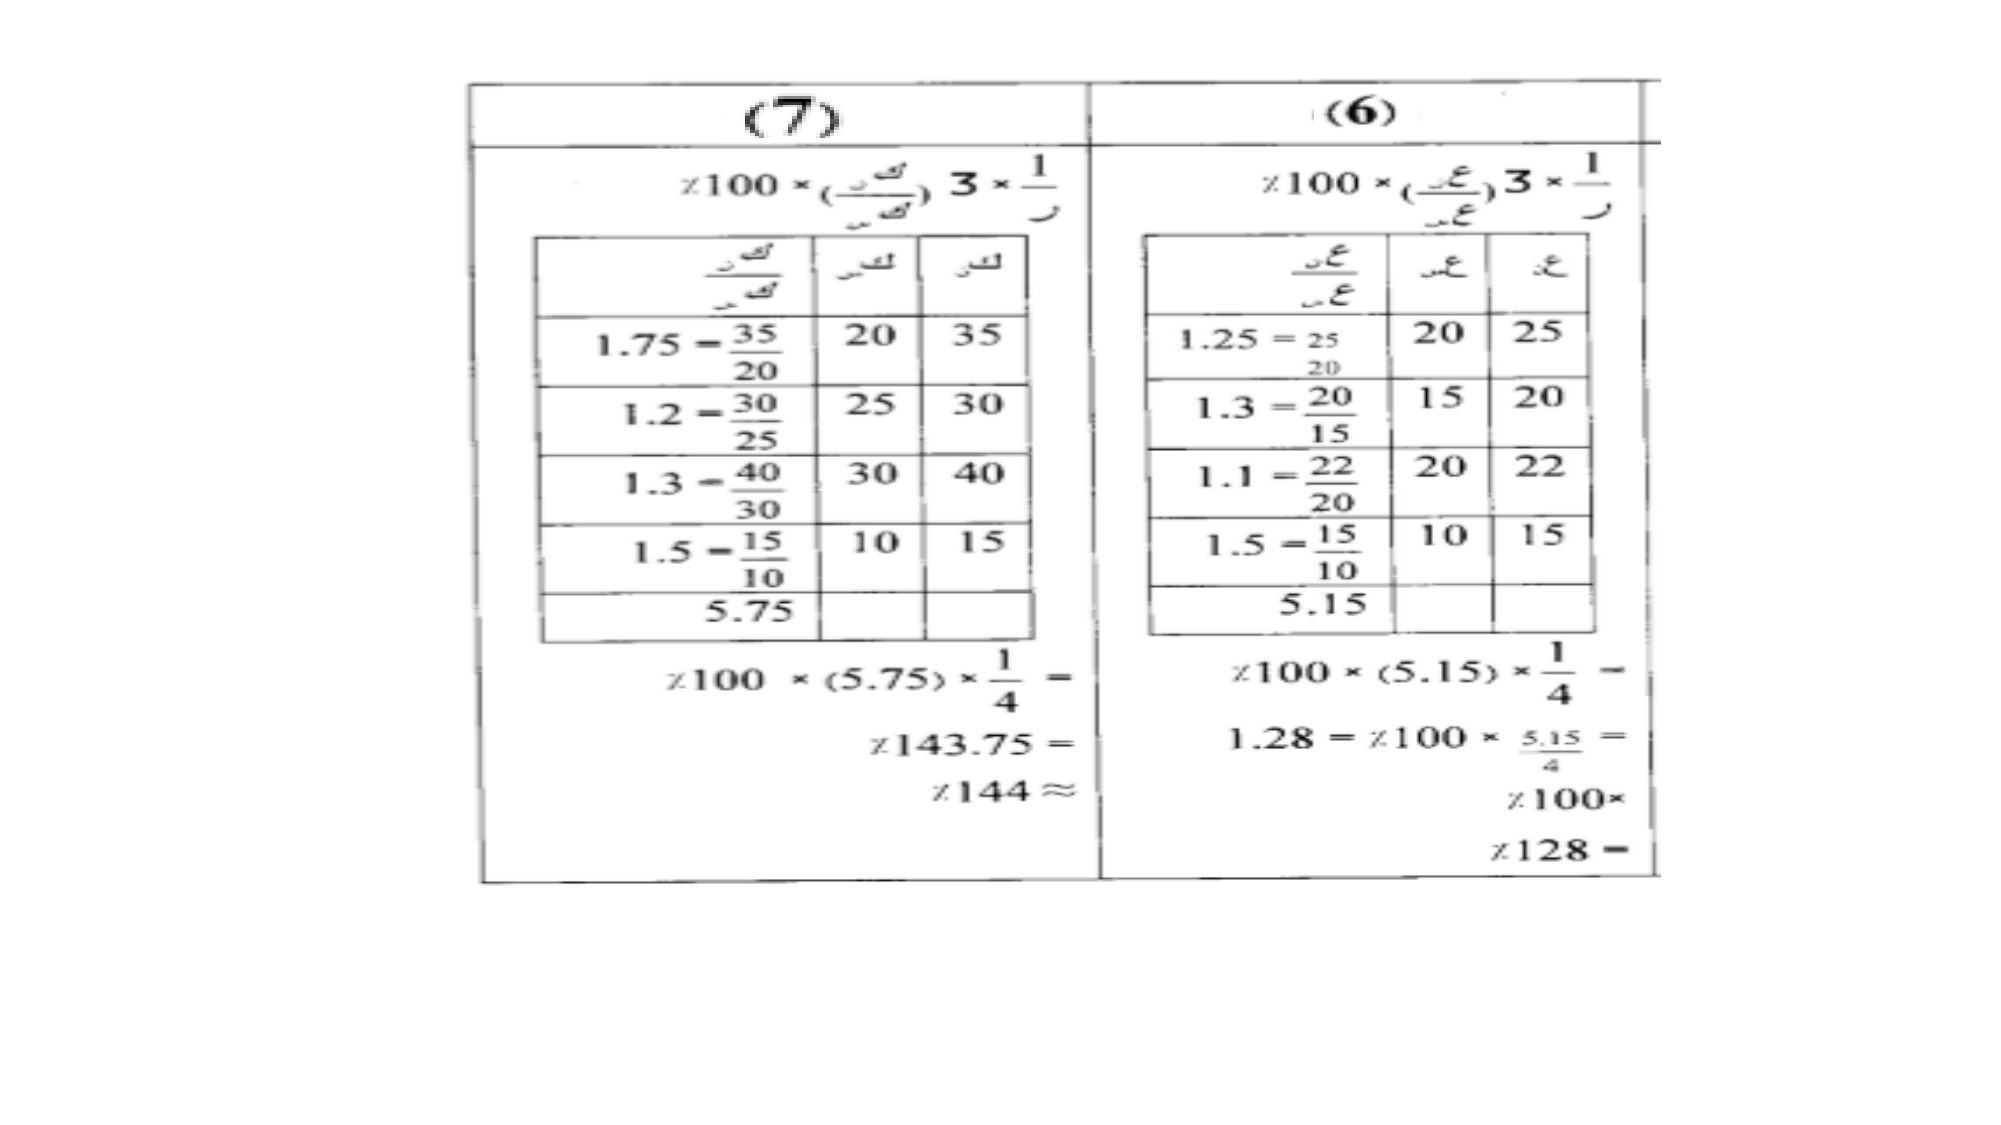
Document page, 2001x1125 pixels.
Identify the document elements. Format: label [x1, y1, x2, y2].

picture [460, 64, 1661, 896]
